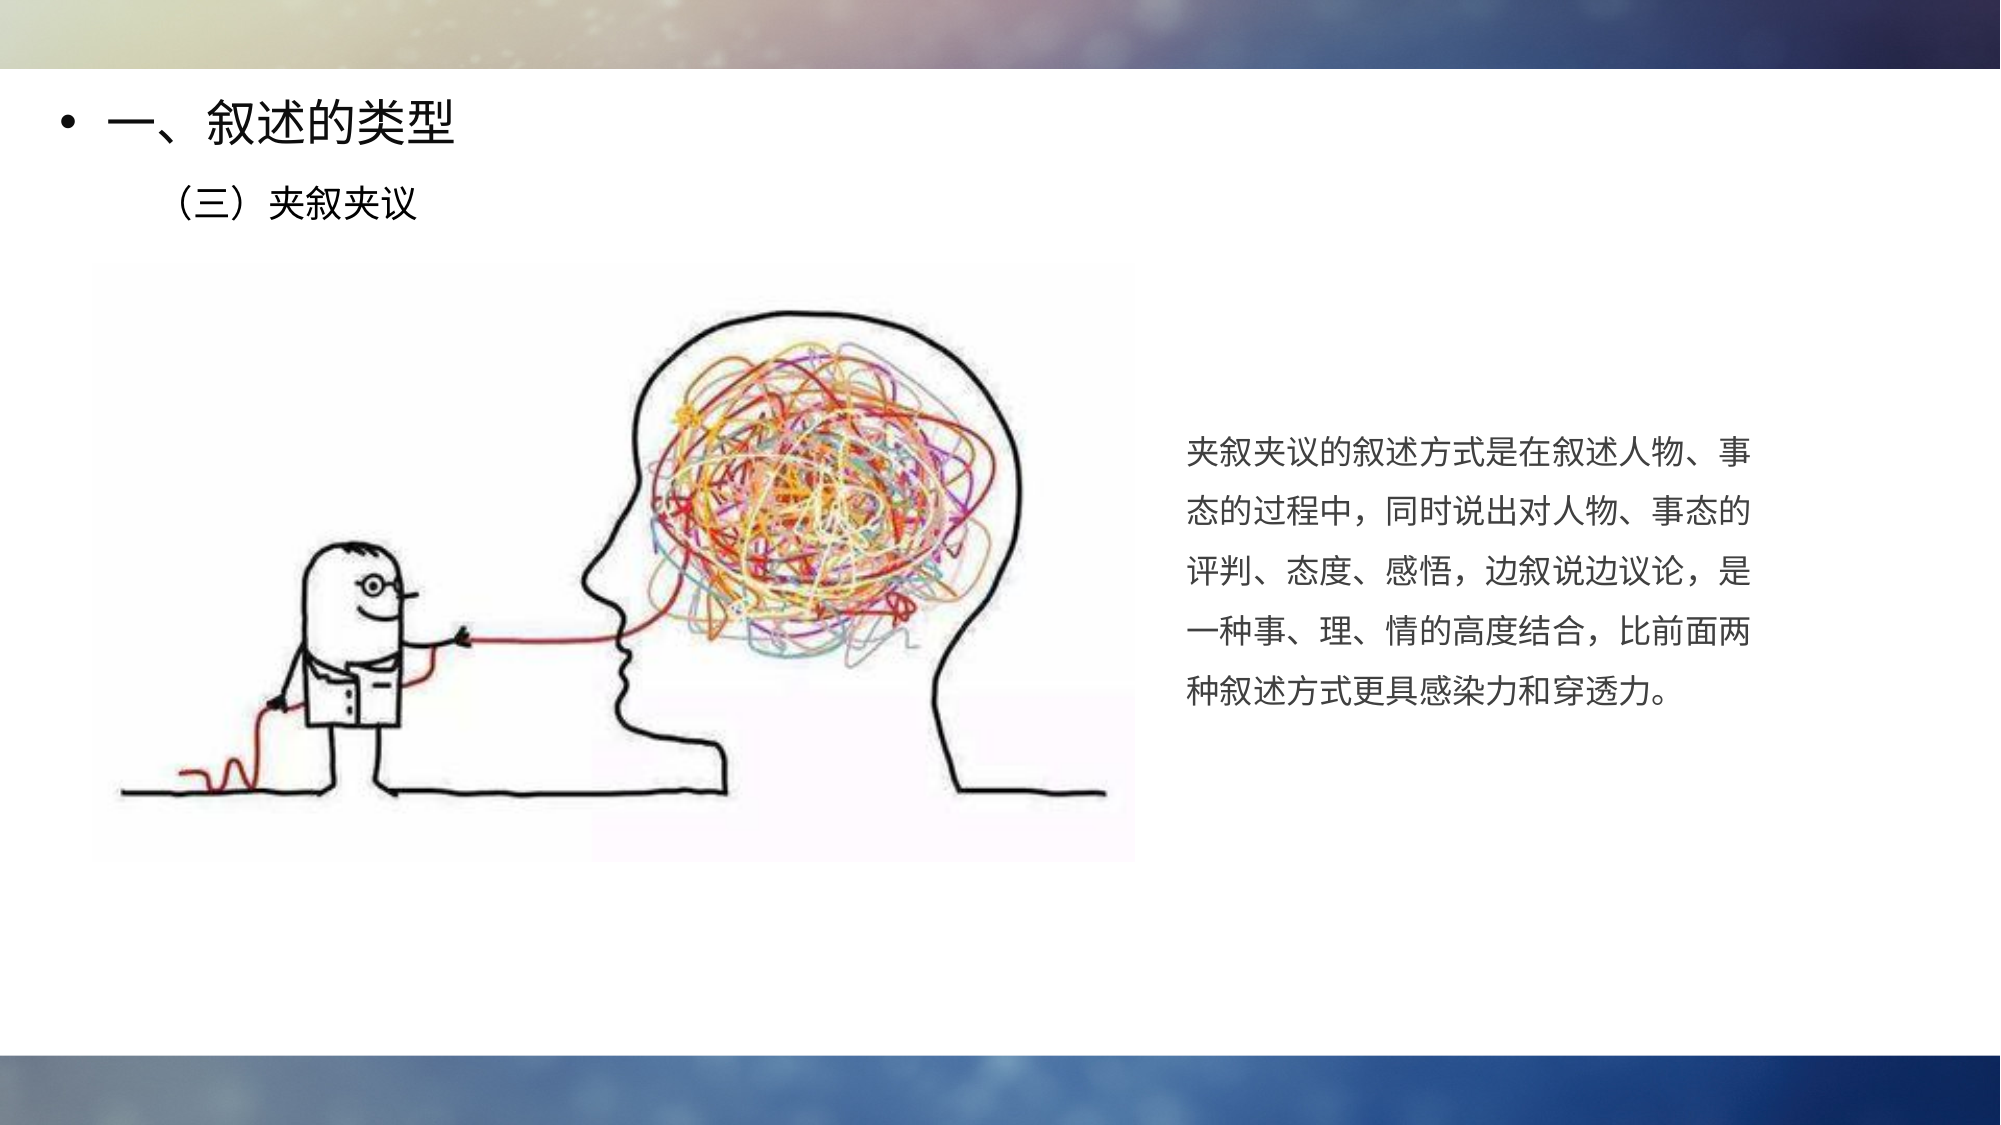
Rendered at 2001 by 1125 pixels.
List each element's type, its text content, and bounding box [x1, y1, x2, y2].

picture [0, 0, 2000, 69]
text_box （三）夹叙夹议 [141, 172, 434, 233]
picture [0, 1056, 2000, 1125]
picture [92, 263, 1135, 862]
text_box 夹叙夹议的叙述方式是在叙述人物、事态的过程中，同时说出对人物、事态的评判、态度、感悟，边叙说边议论，是一种事、理、情的高度结合，比前面两种叙述方式更具感染力和穿透力。 [1171, 403, 1783, 718]
text_box 一、叙述的类型 [44, 84, 568, 160]
